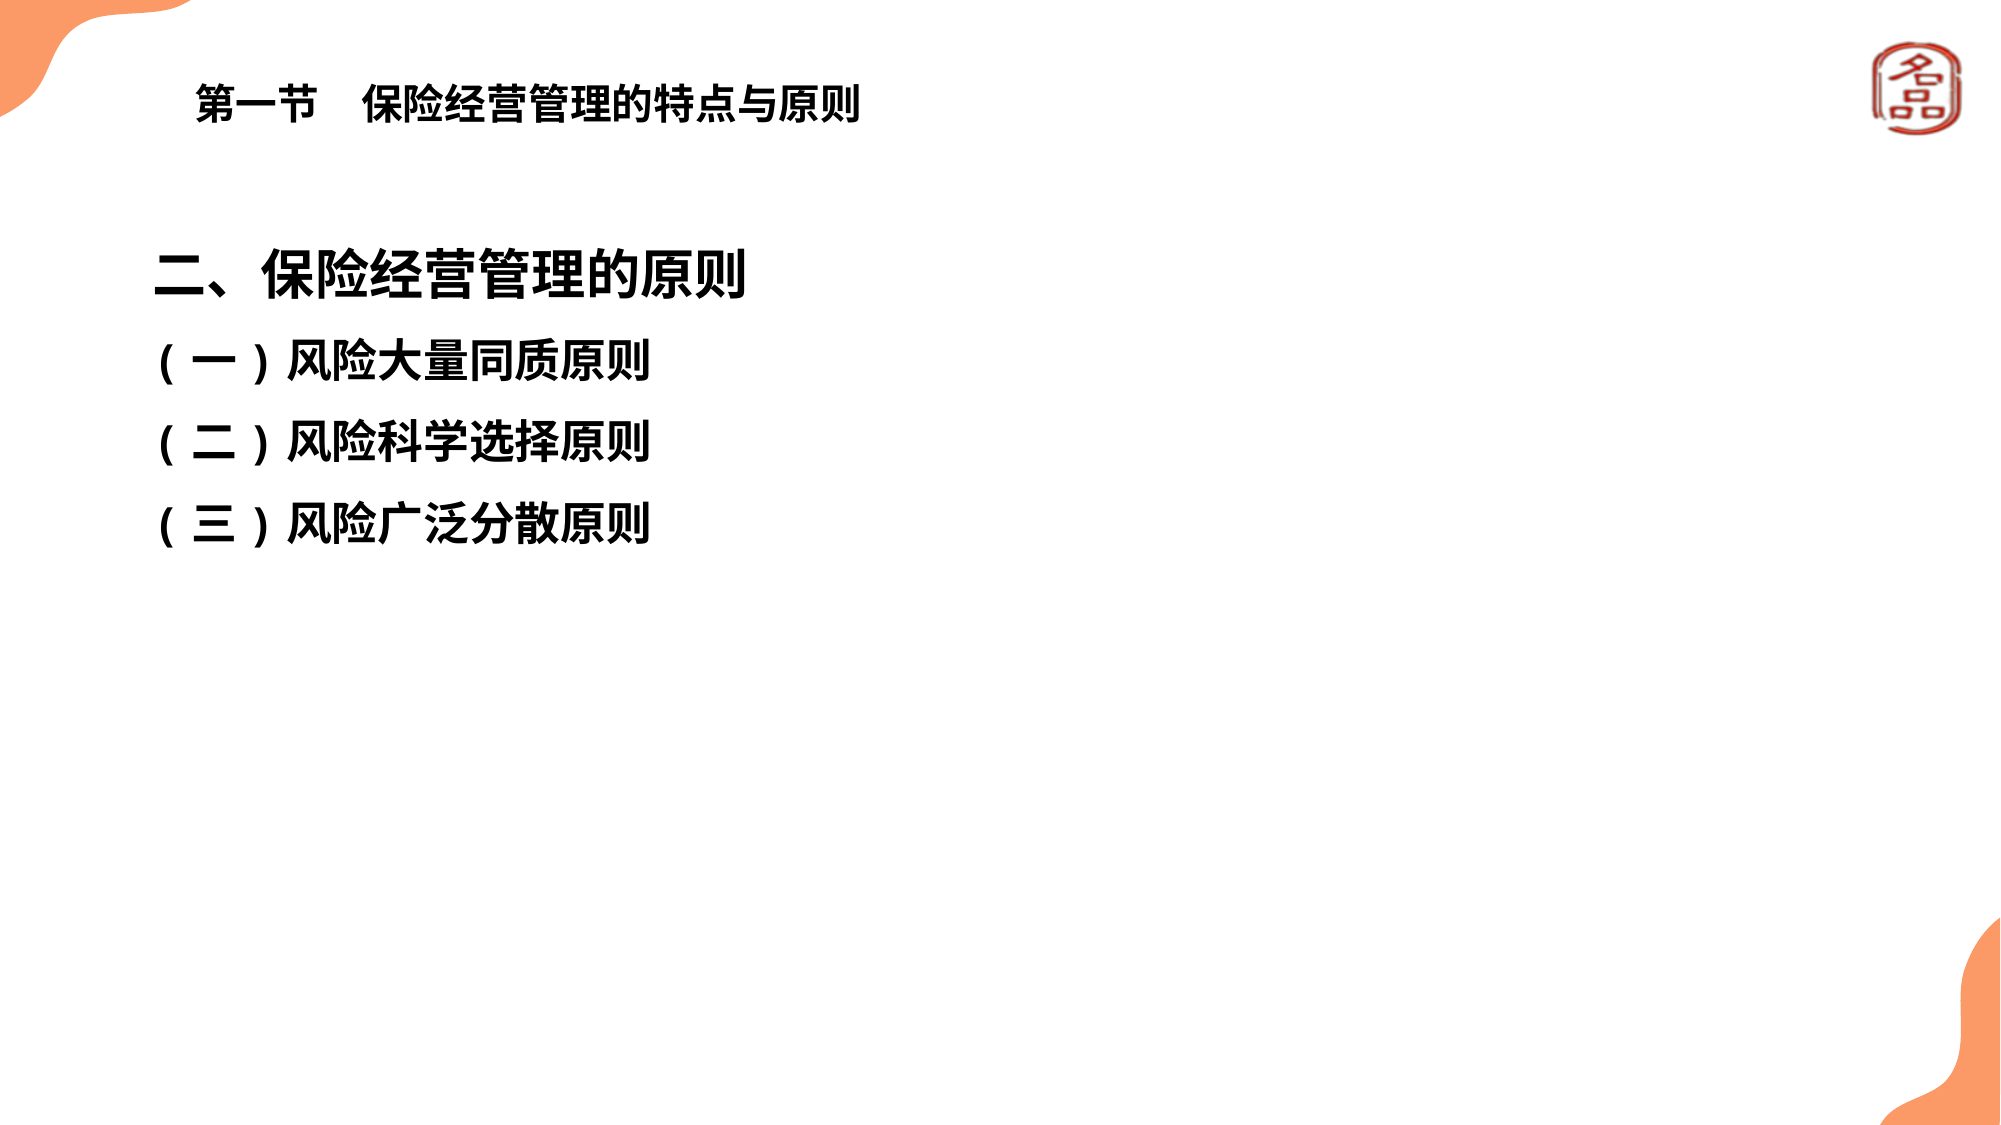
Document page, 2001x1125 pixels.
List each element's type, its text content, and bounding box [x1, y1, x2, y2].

picture [1861, 10, 1990, 147]
title 第一节 保险经营管理的特点与原则 [137, 60, 1863, 152]
list 二、保险经营管理的原则 (一)风险大量同质原则 (二)风险科学选择原则 (三)风险广泛分散原则 [137, 217, 1863, 1031]
